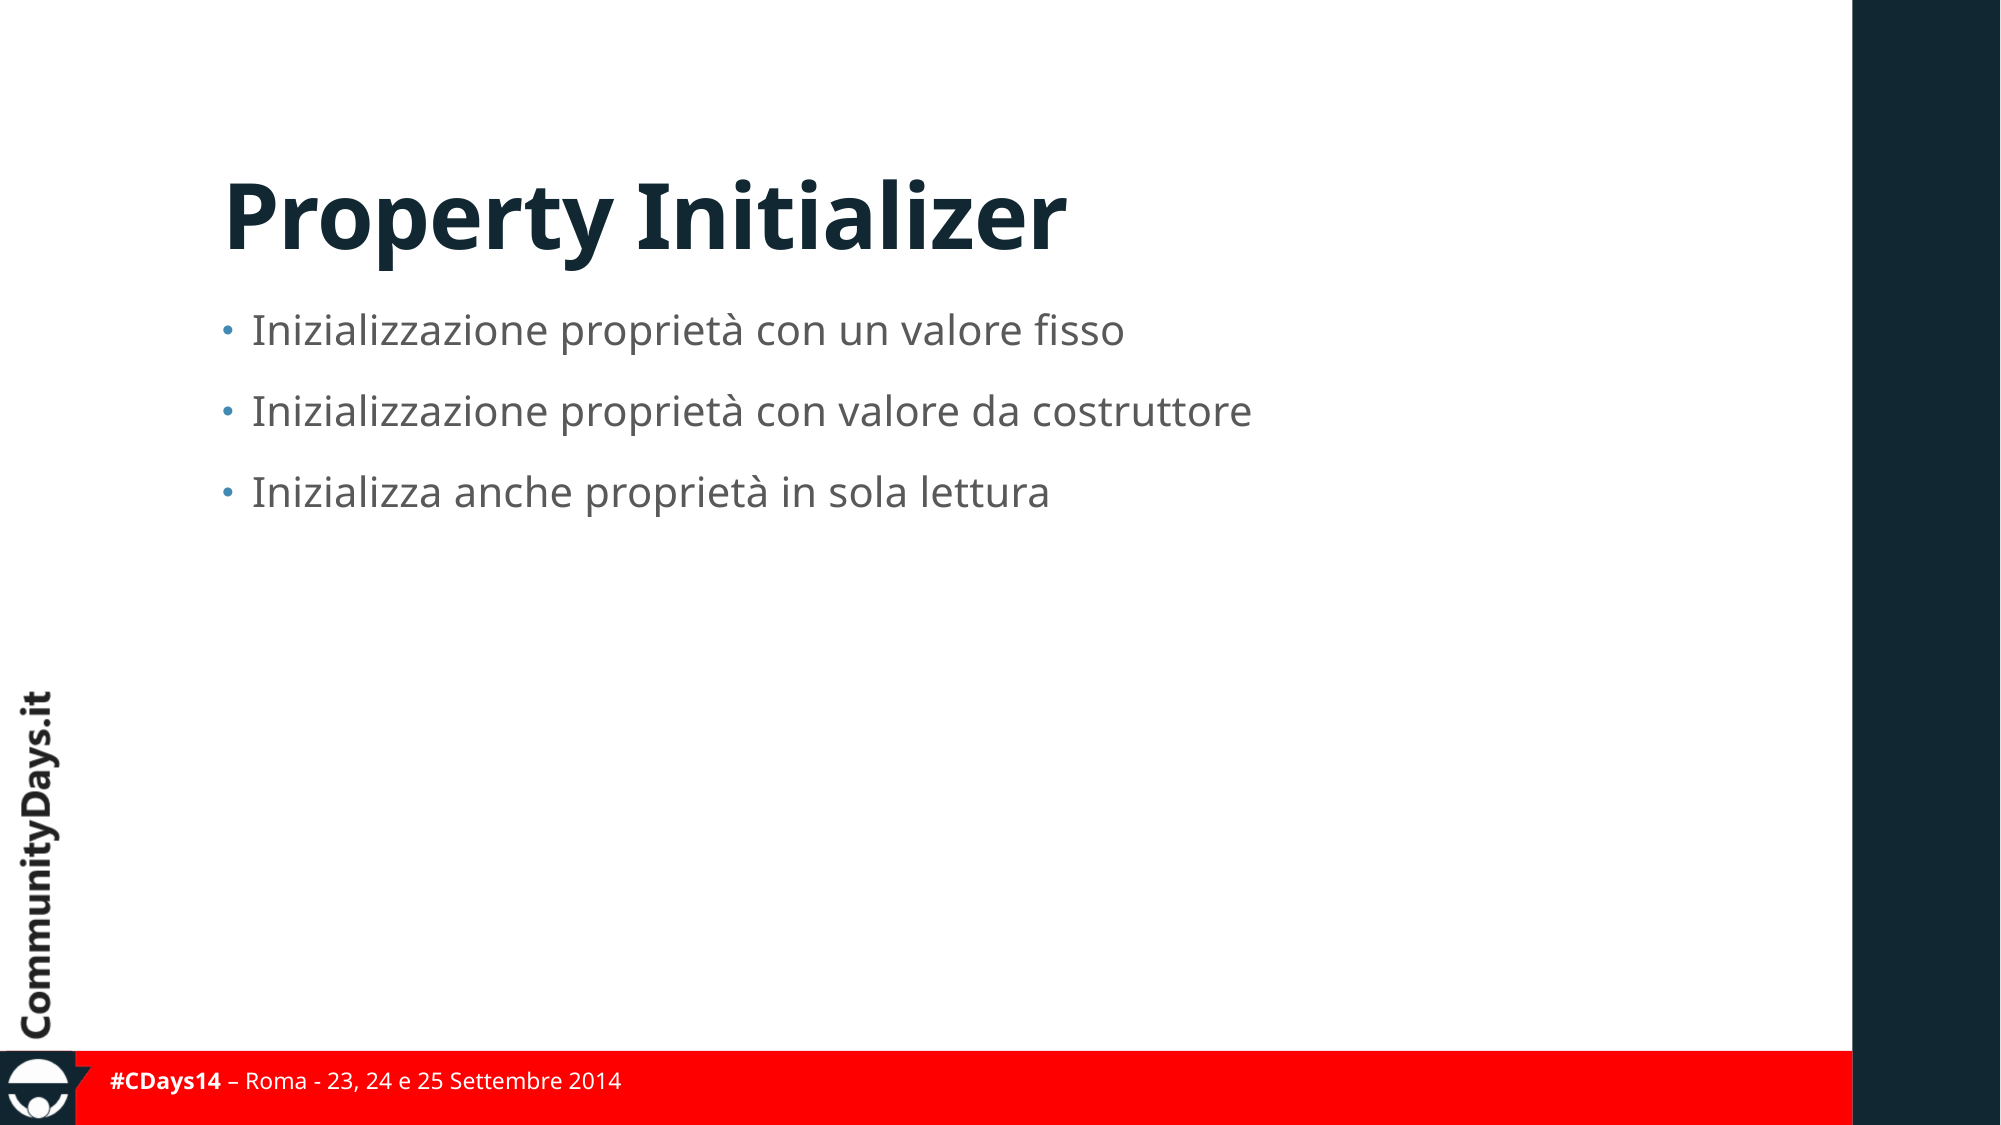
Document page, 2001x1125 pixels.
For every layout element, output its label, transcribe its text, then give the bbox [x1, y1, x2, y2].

title Property Initializer [206, 43, 1797, 278]
list Inizializzazione proprietà con un valore fisso Inizializzazione proprietà con valore da costruttore Inizializza anche proprietà in sola lettura [206, 299, 1617, 1014]
picture [0, 692, 90, 1125]
